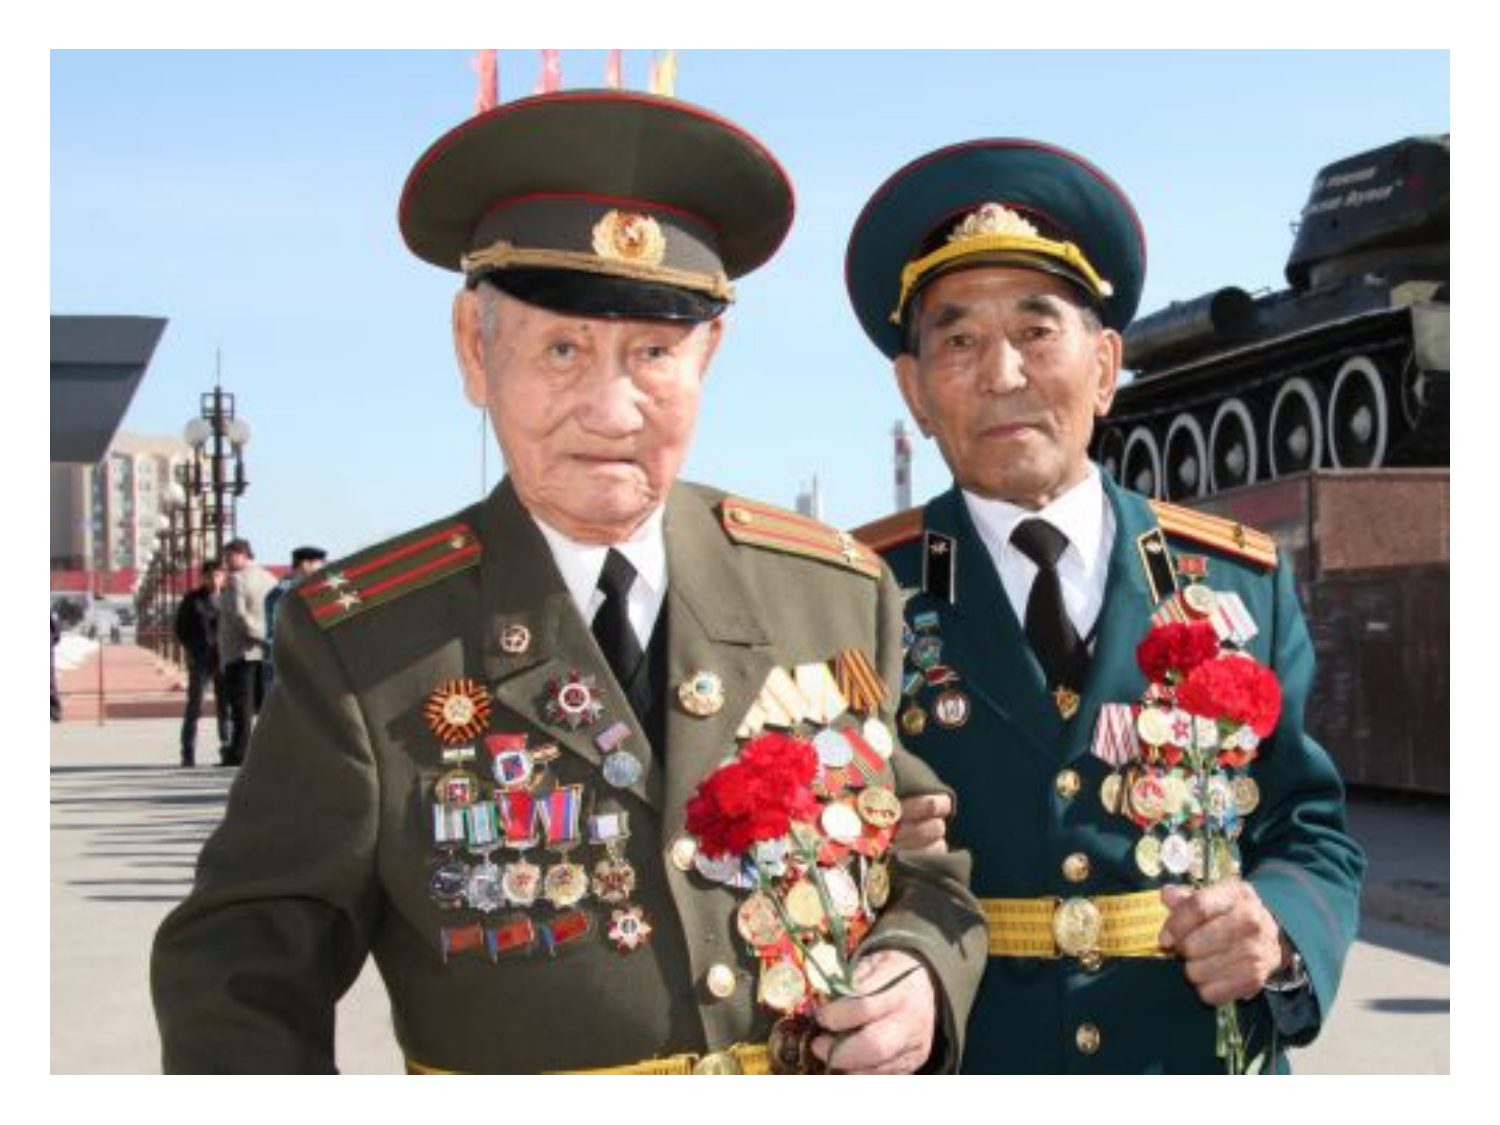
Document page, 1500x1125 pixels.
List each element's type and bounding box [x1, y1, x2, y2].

picture [49, 49, 1451, 1076]
